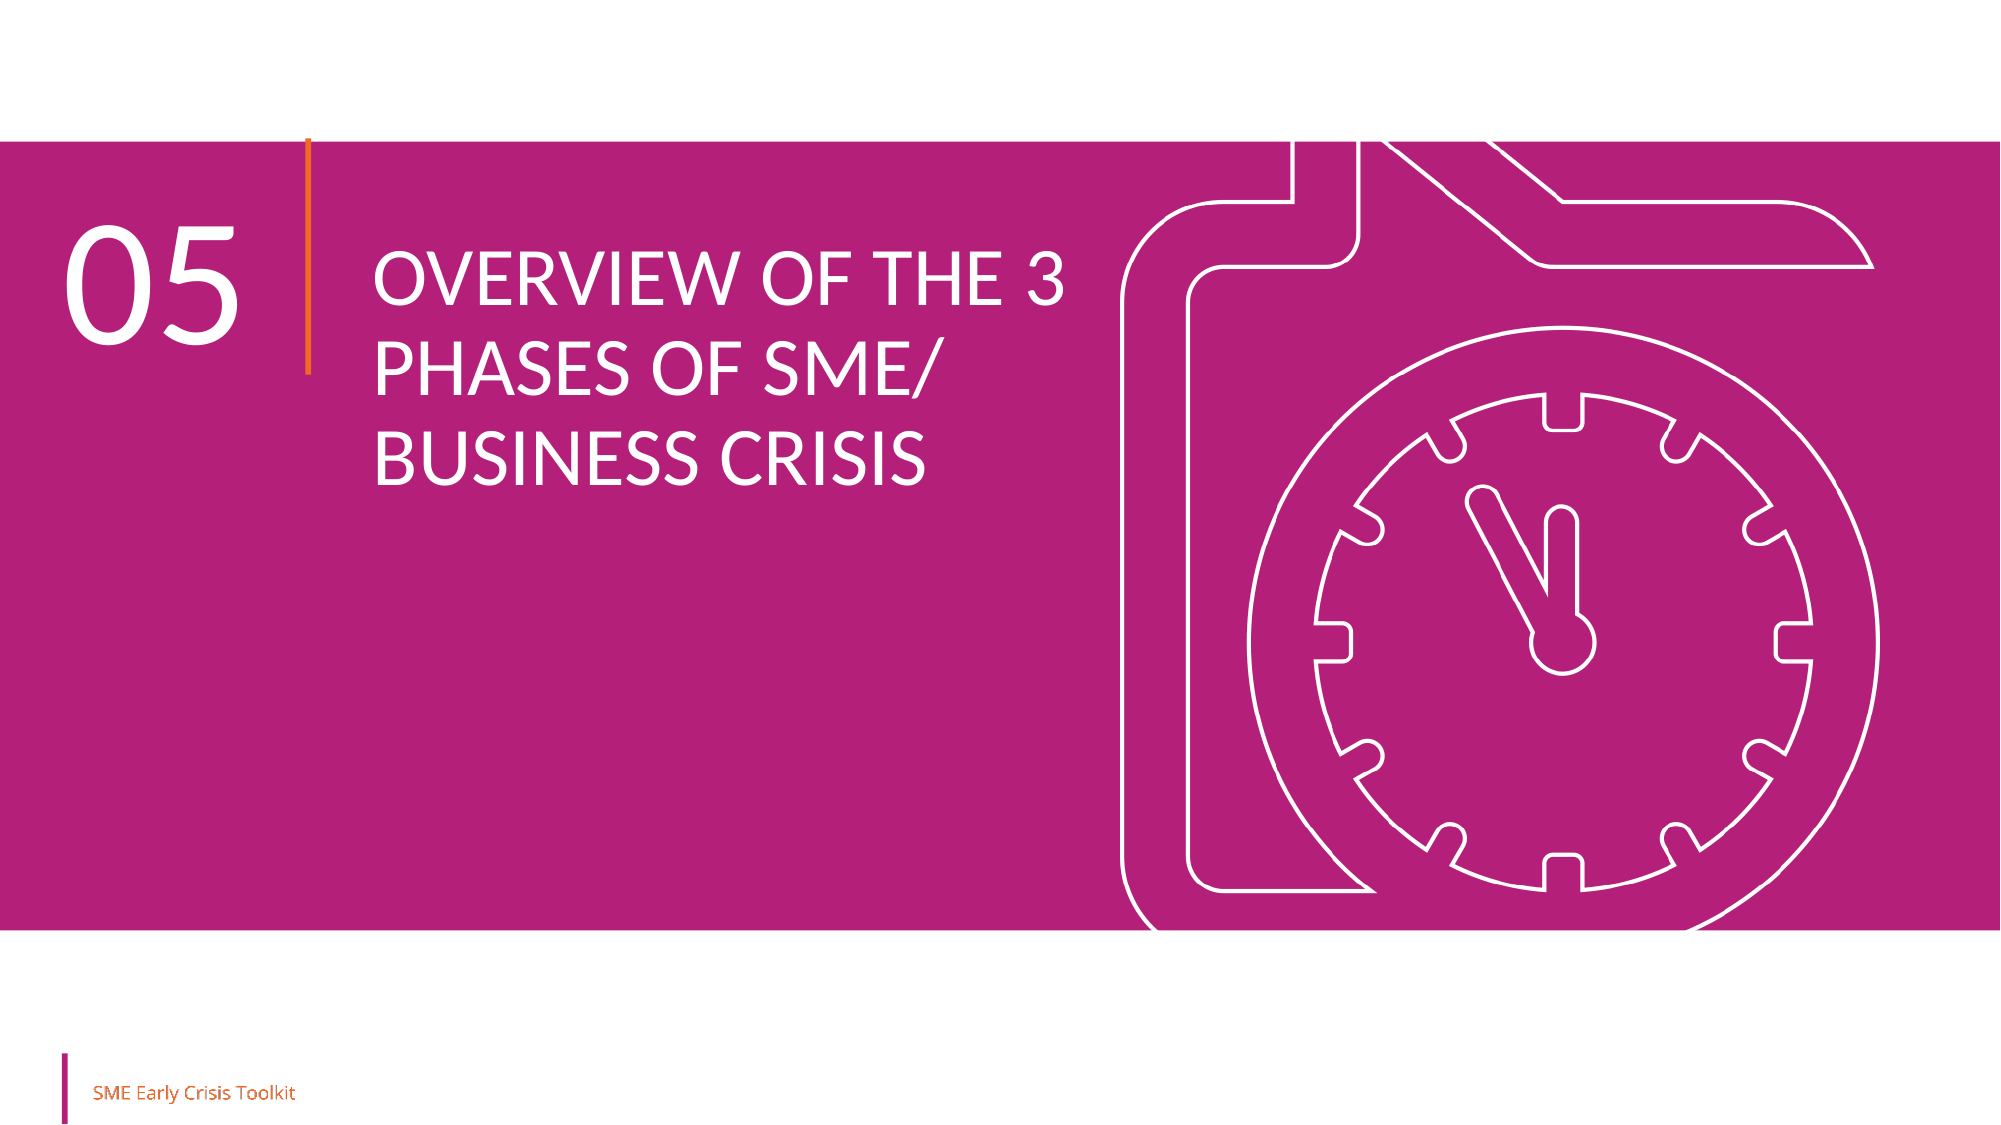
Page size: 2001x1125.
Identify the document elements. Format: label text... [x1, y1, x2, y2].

picture [962, 141, 1953, 931]
list 05 [0, 178, 264, 274]
list OVERVIEW OF THE 3 PHASES OF SME/ BUSINESS CRISIS [357, 226, 1173, 788]
picture [83, 1080, 295, 1104]
